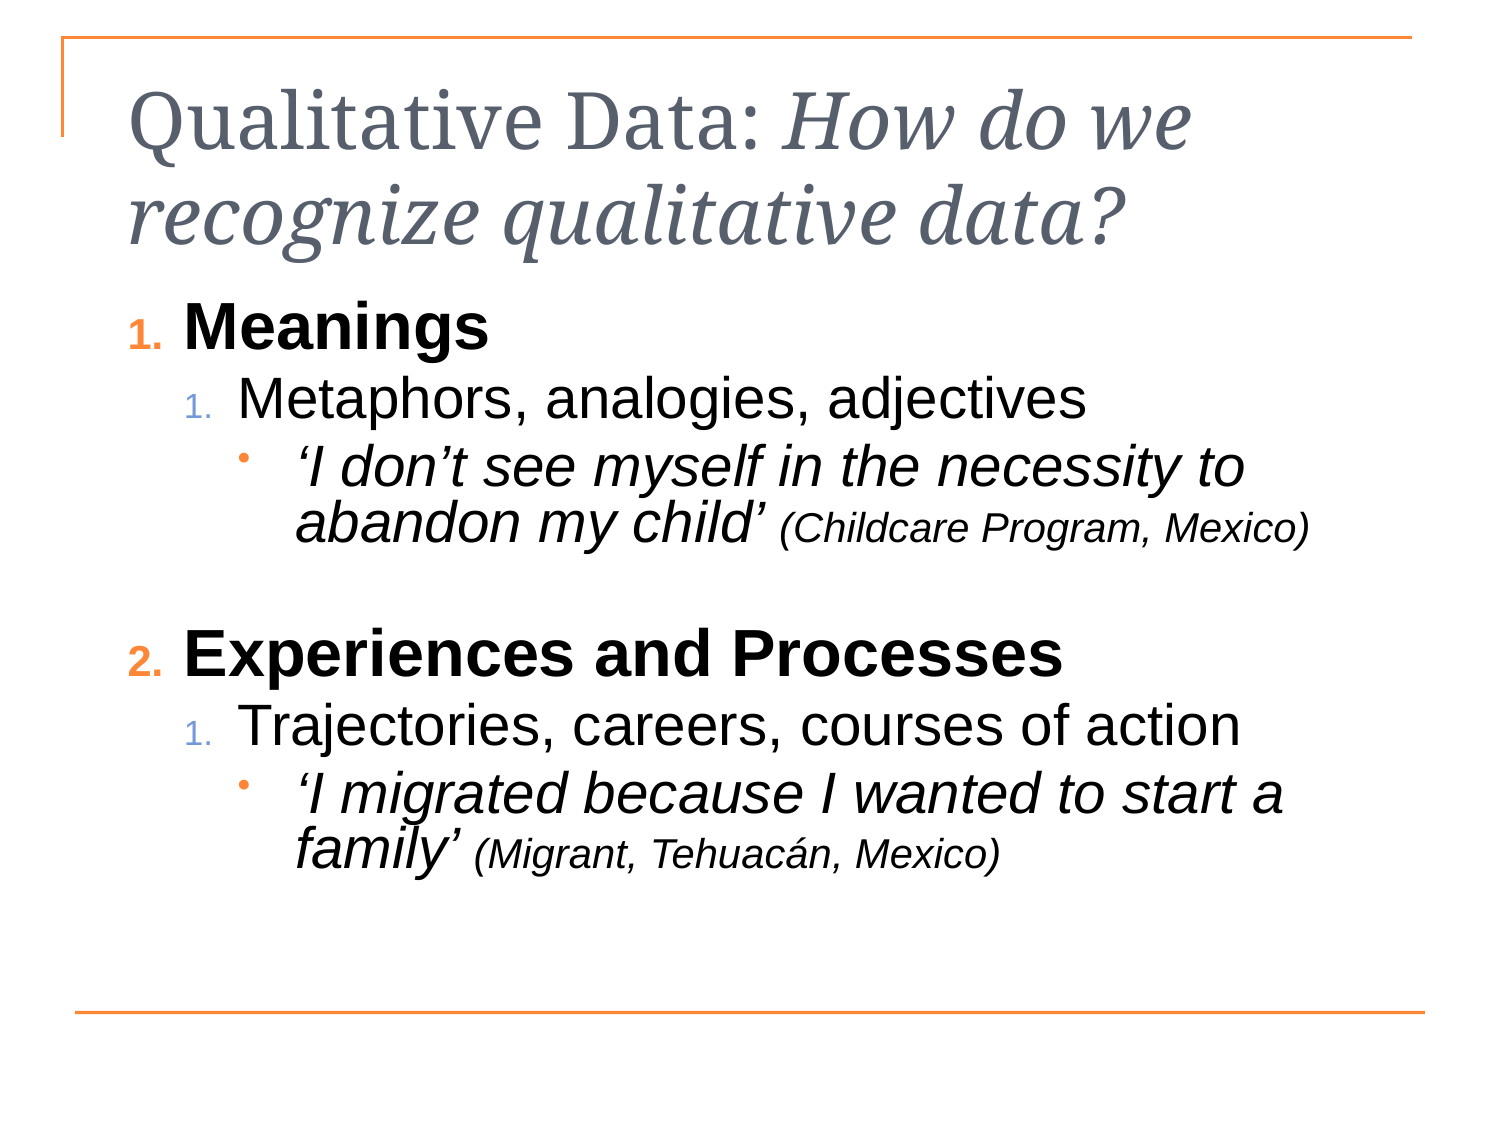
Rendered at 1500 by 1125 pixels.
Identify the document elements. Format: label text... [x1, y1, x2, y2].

list Meanings Metaphors, analogies, adjectives ‘I don’t see myself in the necessity to abandon my child’ (Childcare Program, Mexico) Experiences and Processes Trajectories, careers, courses of action ‘I migrated because I wanted to start a family’ (Migrant, Tehuacán, Mexico) [112, 290, 1388, 1035]
title Qualitative Data: How do we recognize qualitative data? [112, 62, 1447, 250]
